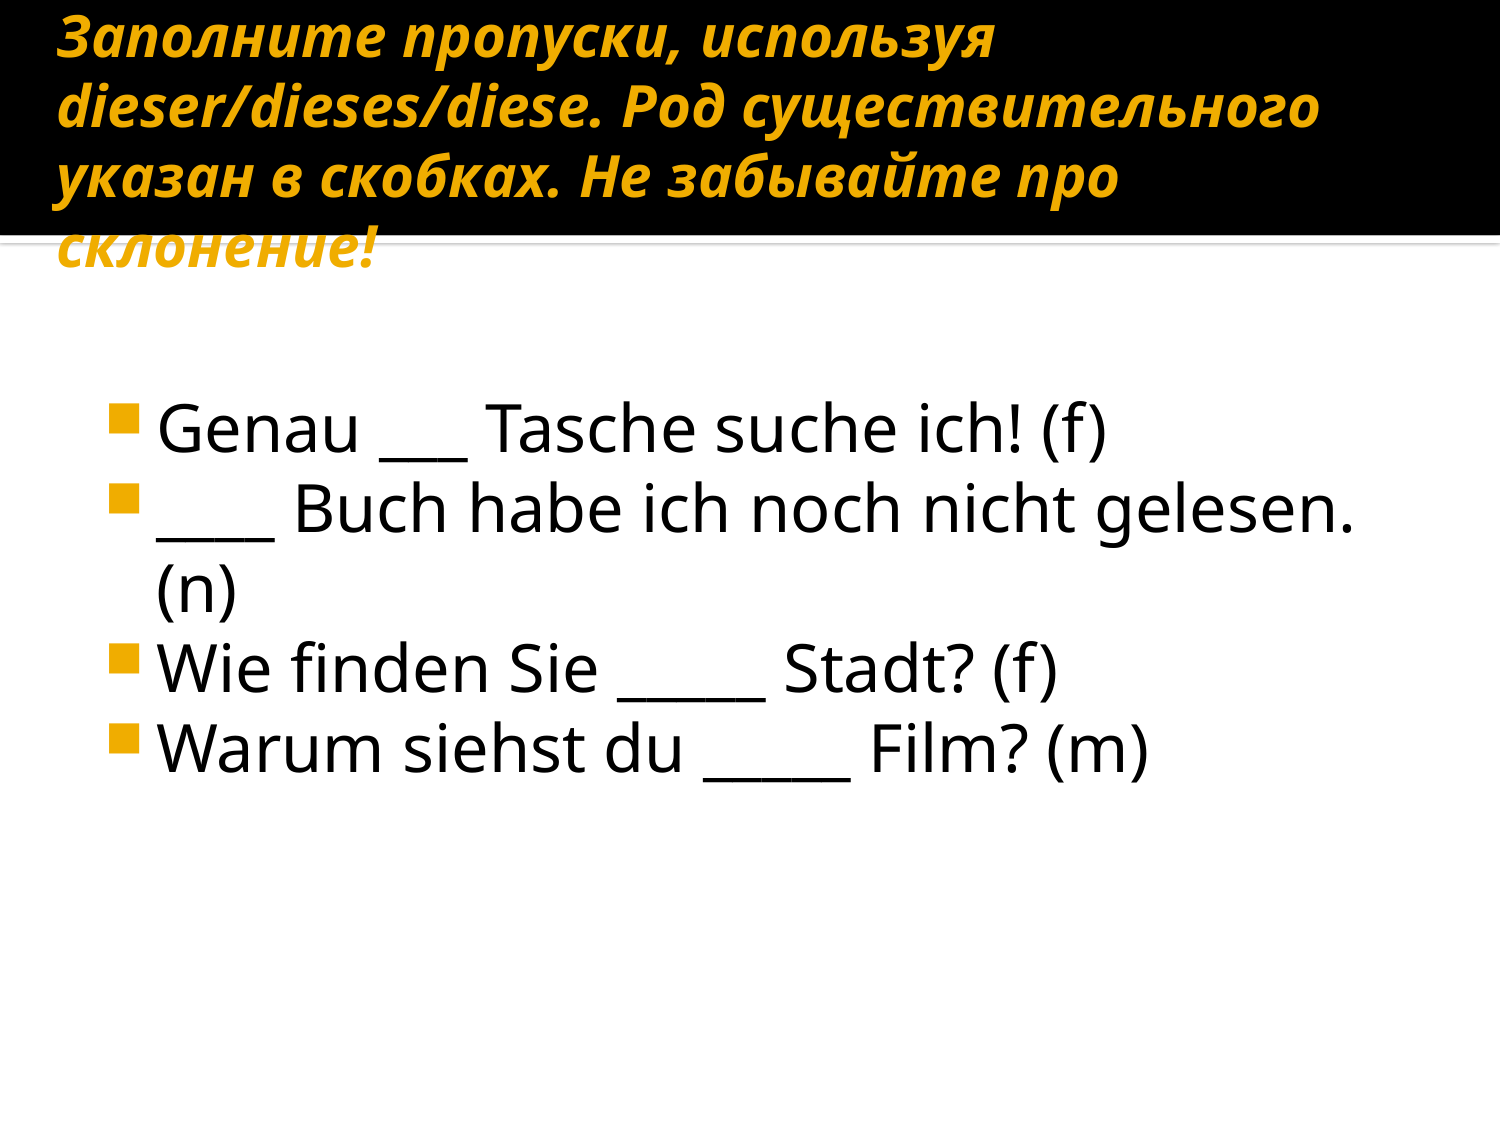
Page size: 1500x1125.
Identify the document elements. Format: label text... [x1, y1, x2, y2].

title Заполните пропуски, используя dieser/dieses/diese. Род существительного указан в скобках. Не забывайте про склонение! [41, 45, 1388, 233]
list Genau ___ Tasche suche ich! (f) ____ Buch habe ich noch nicht gelesen. (n) Wie finden Sie _____ Stadt? (f) Warum siehst du _____ Film? (m) [75, 291, 1425, 1050]
